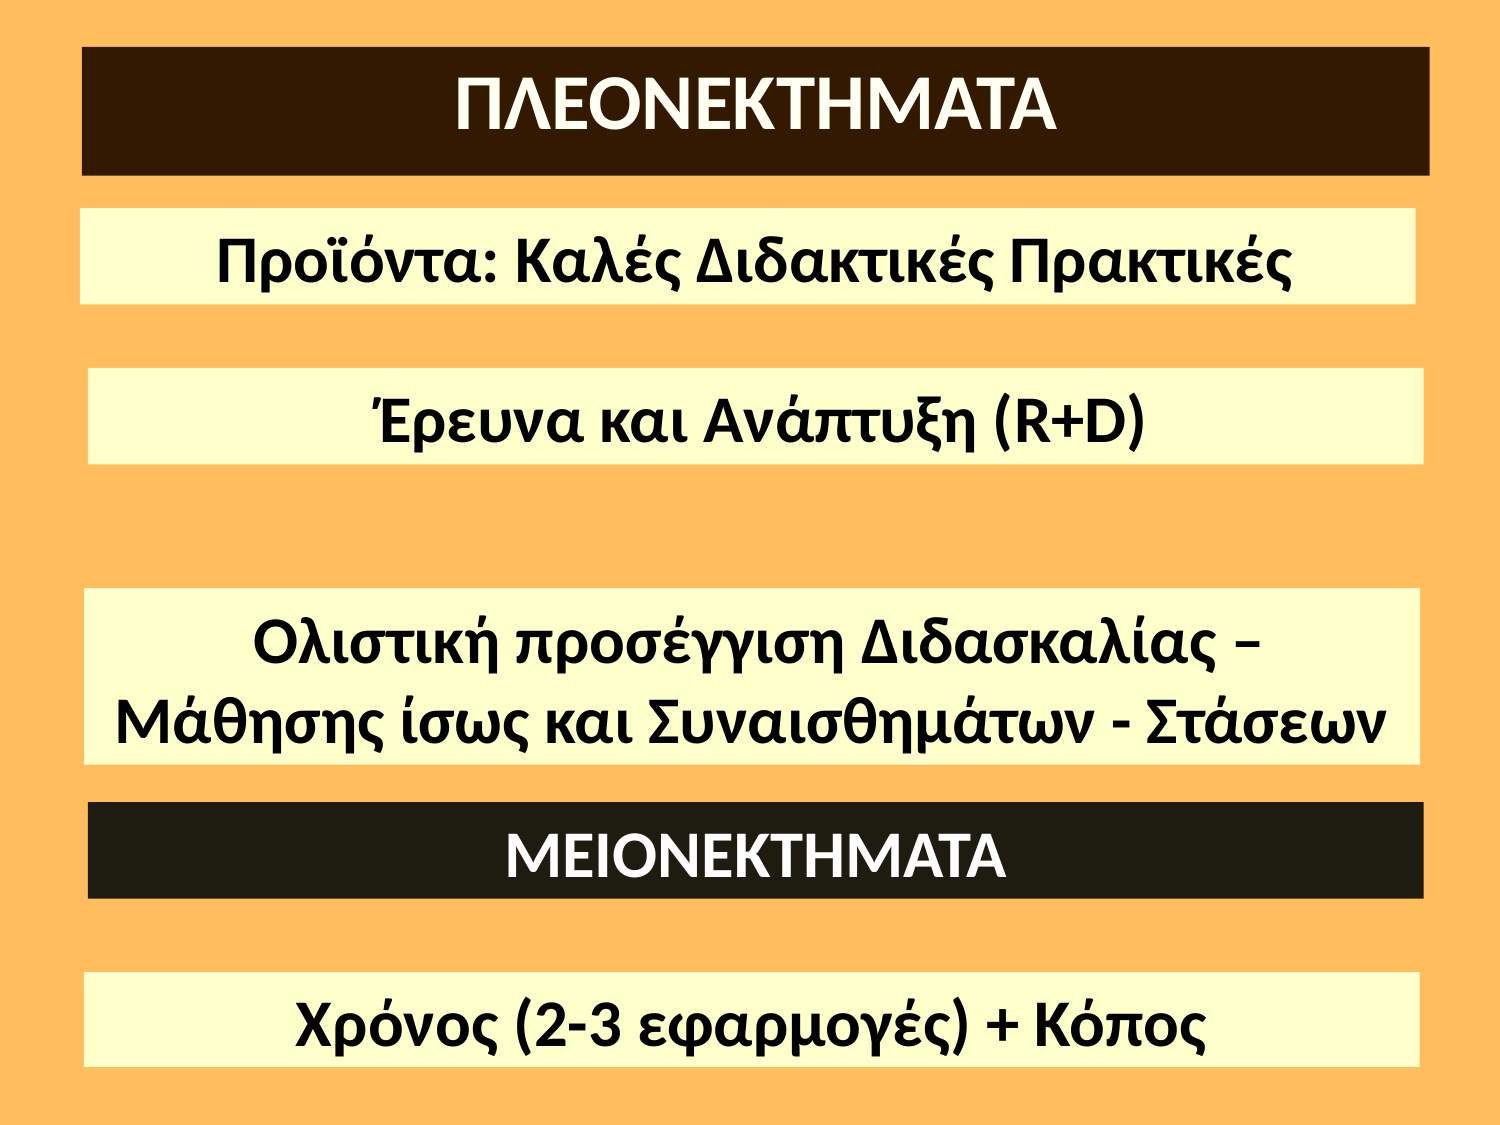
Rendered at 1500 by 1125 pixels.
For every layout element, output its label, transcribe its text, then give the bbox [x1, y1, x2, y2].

text_box Προϊόντα: Καλές Διδακτικές Πρακτικές [79, 208, 1416, 305]
text_box Ολιστική προσέγγιση Διδασκαλίας – Μάθησης ίσως και Συναισθημάτων - Στάσεων [84, 588, 1421, 765]
text_box ΠΛΕΟΝΕΚΤΗΜΑΤΑ [81, 46, 1430, 176]
text_box Έρευνα και Ανάπτυξη (R+D) [87, 367, 1424, 465]
text_box ΜΕΙΟΝΕΚΤΗΜΑΤΑ [87, 802, 1424, 899]
text_box Χρόνος (2-3 εφαρμογές) + Κόπος [83, 972, 1420, 1067]
